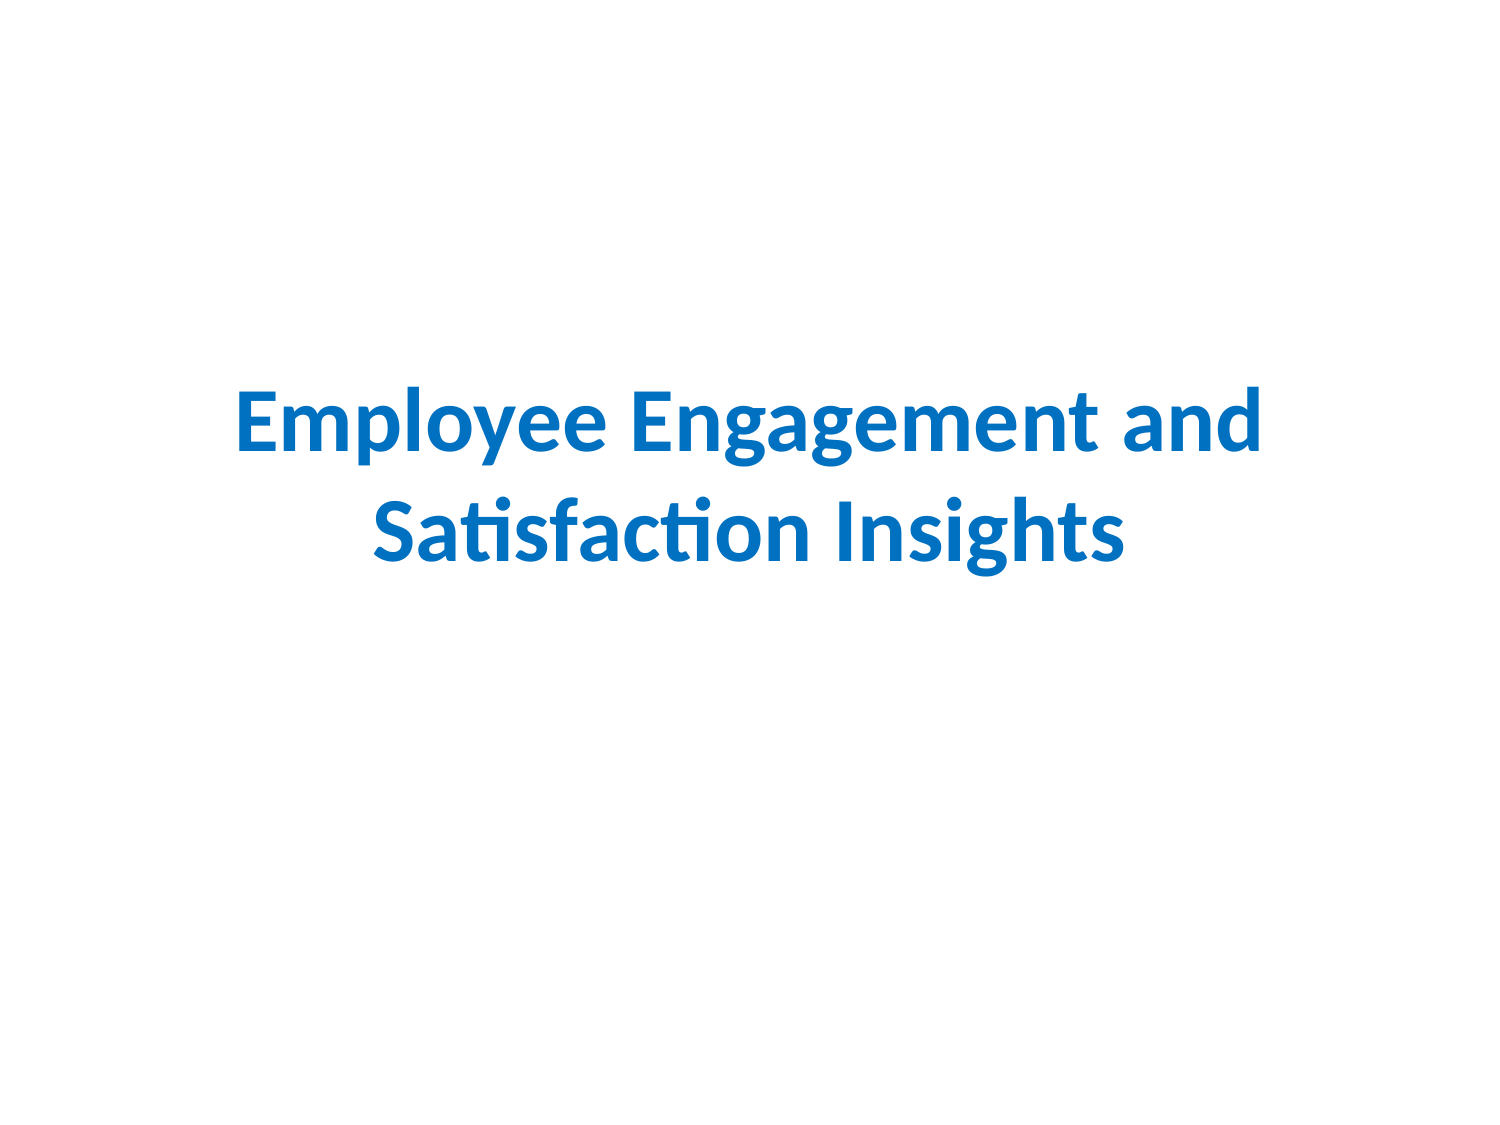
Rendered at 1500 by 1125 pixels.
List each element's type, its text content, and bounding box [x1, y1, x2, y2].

title Employee Engagement and Satisfaction Insights [112, 349, 1388, 591]
